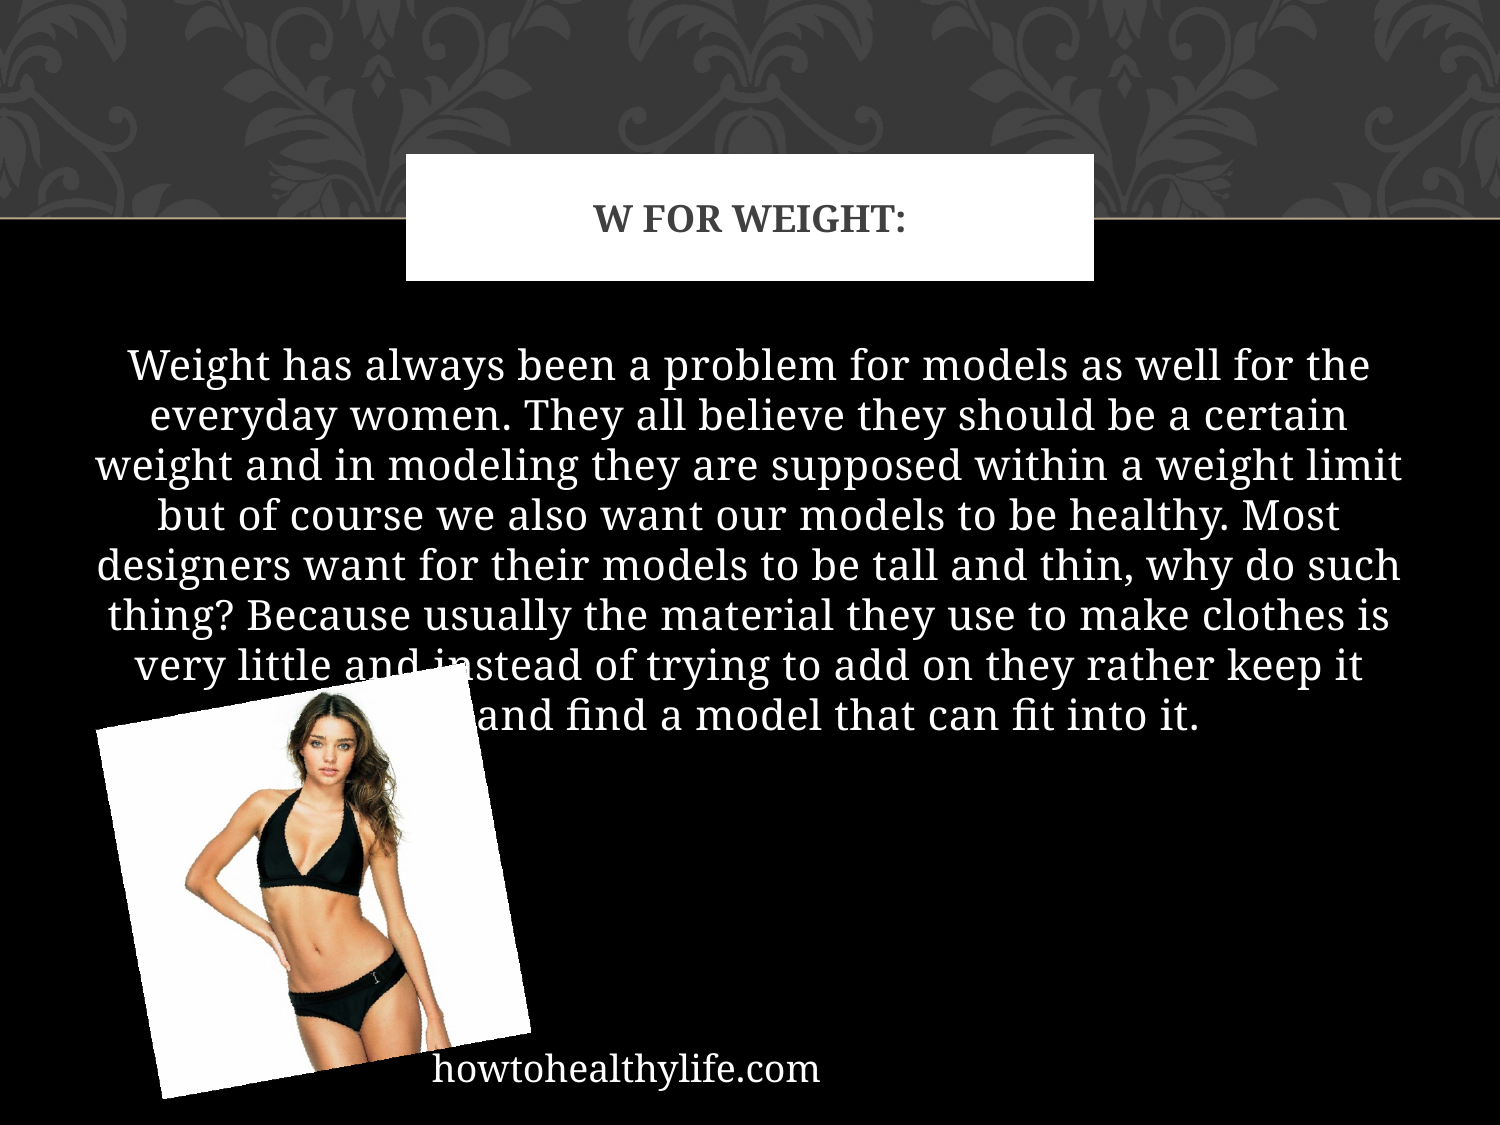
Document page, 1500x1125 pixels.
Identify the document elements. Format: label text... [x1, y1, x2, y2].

text_box howtohealthylife.com [417, 1037, 837, 1098]
title W for weight: [406, 154, 1094, 281]
picture [95, 662, 531, 1099]
list Weight has always been a problem for models as well for the everyday women. They all believe they should be a certain weight and in modeling they are supposed within a weight limit but of course we also want our models to be healthy. Most designers want for their models to be tall and thin, why do such thing? Because usually the material they use to make clothes is very little and instead of trying to add on they rather keep it that way and find a model that can fit into it. [75, 331, 1425, 1000]
